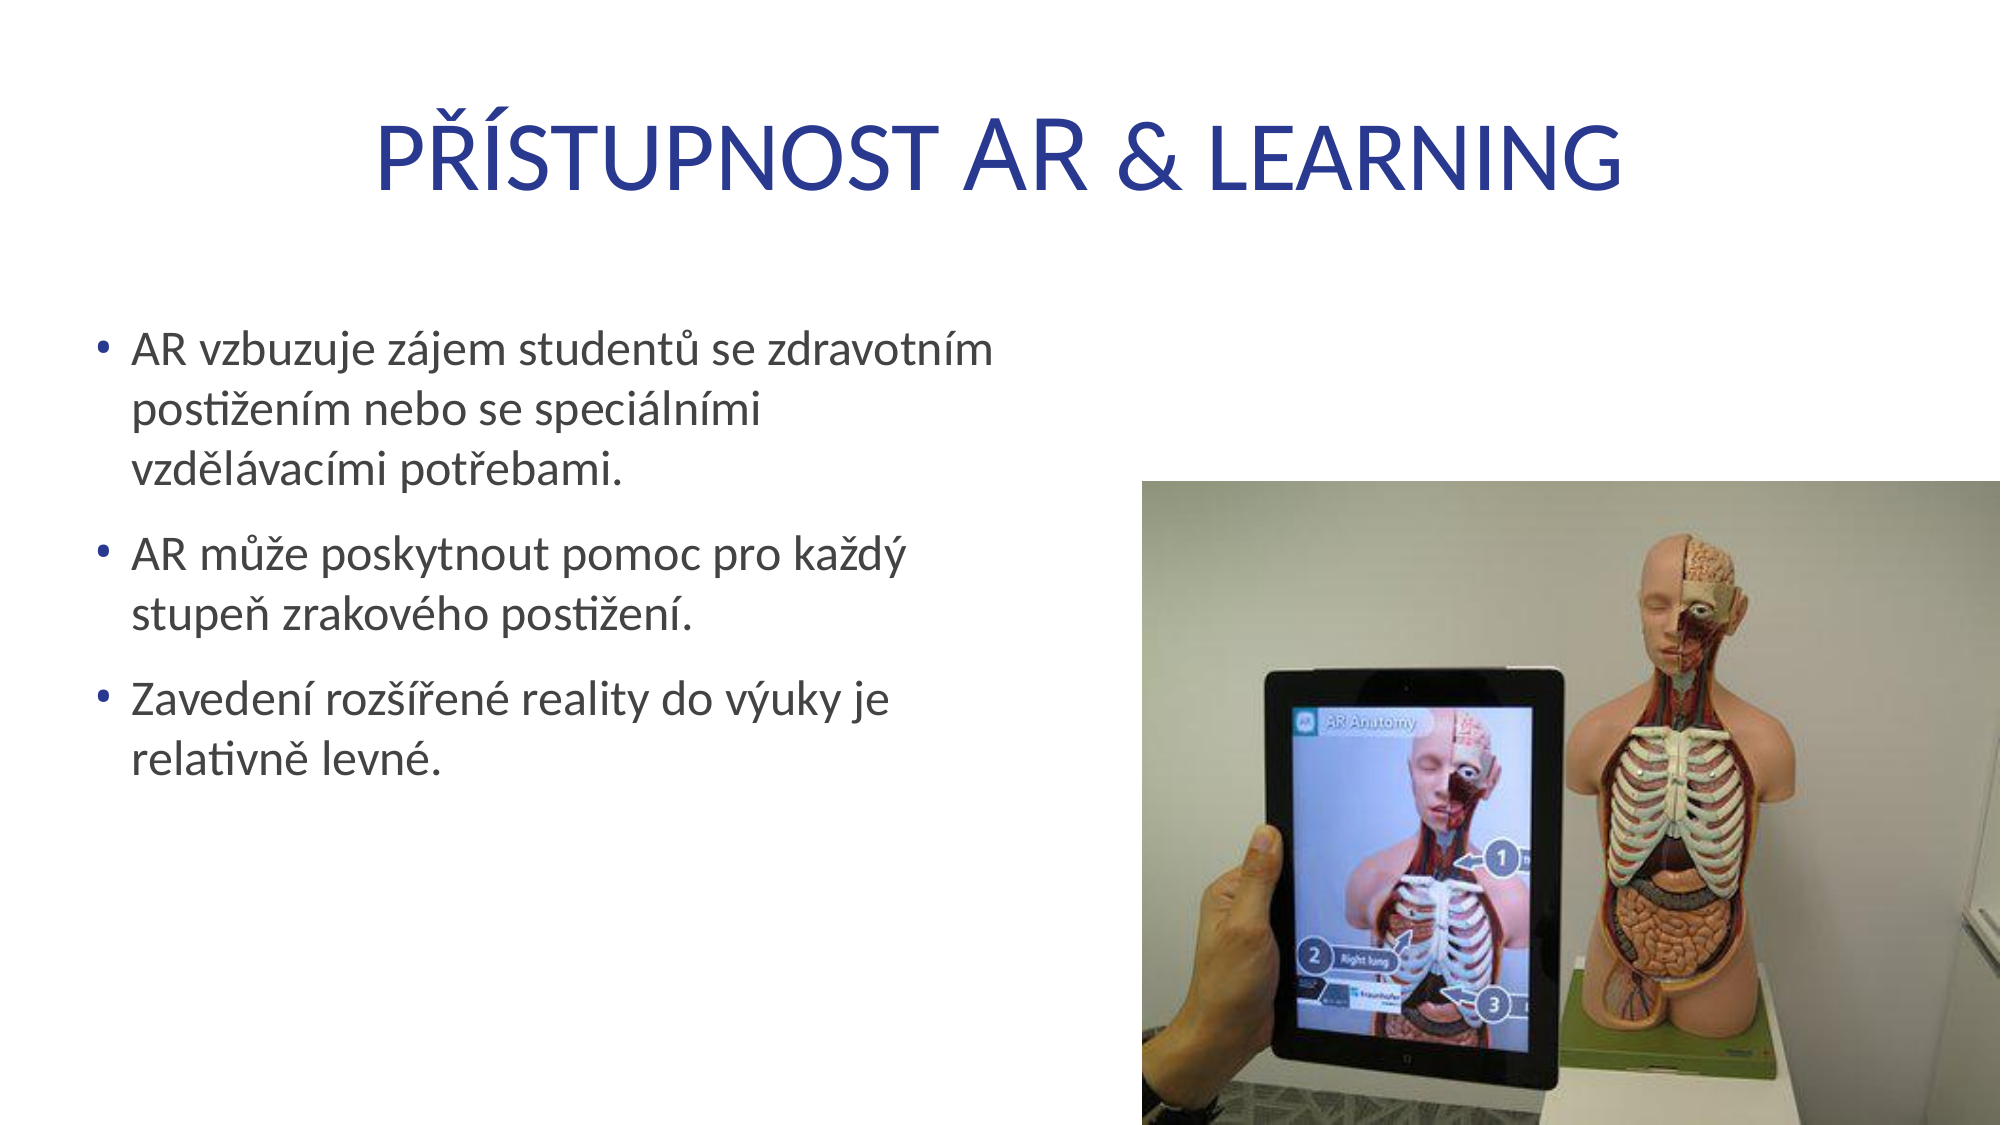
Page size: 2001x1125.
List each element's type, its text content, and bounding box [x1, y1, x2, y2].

list AR vzbuzuje zájem studentů se zdravotním postižením nebo se speciálními vzdělávacími potřebami. AR může poskytnout pomoc pro každý stupeň zrakového postižení. Zavedení rozšířené reality do výuky je relativně levné. [79, 307, 1017, 1022]
title PŘÍSTUPNOST AR & LEARNING [137, 49, 1863, 267]
picture [1142, 481, 2000, 1125]
